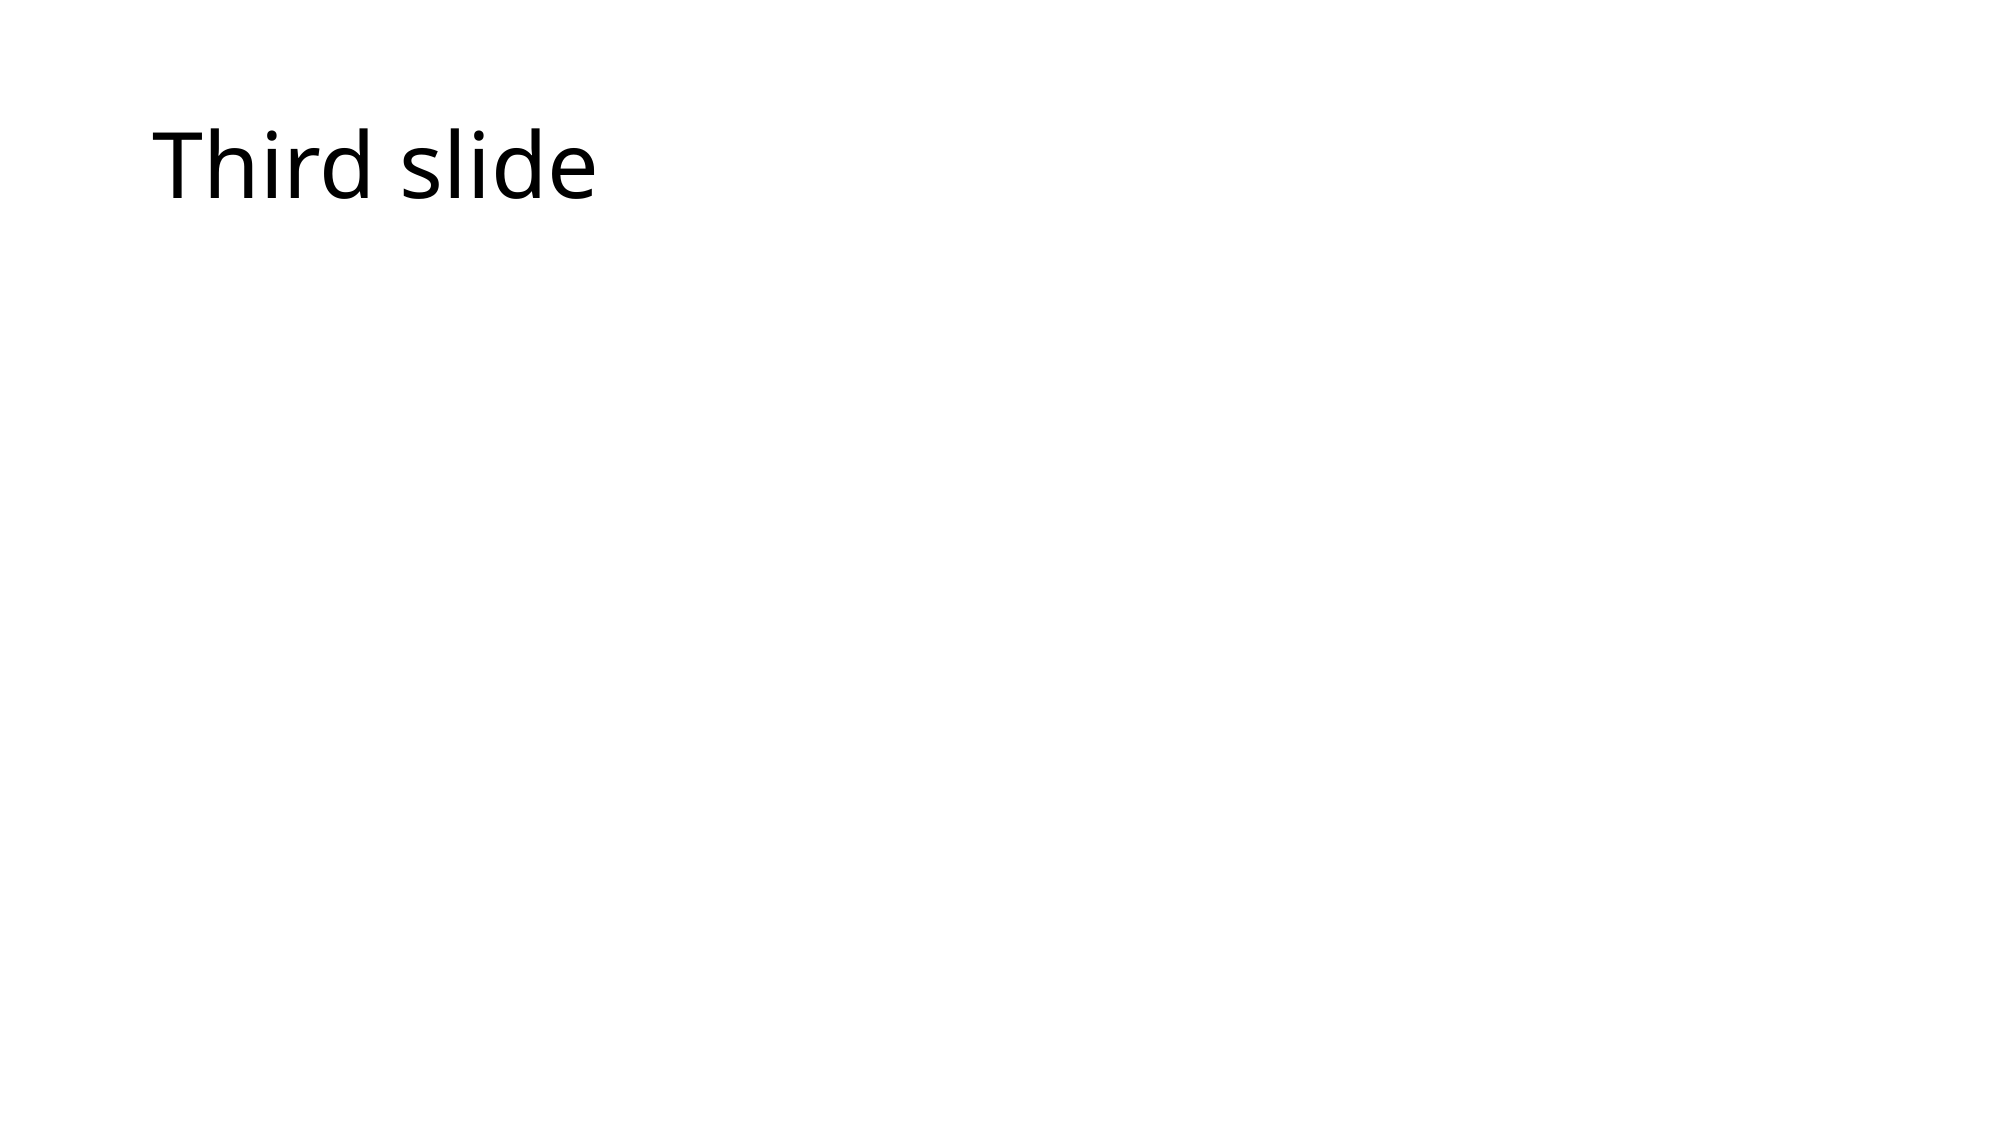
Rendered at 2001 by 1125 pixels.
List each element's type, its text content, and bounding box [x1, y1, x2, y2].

title Third slide [137, 59, 1863, 278]
